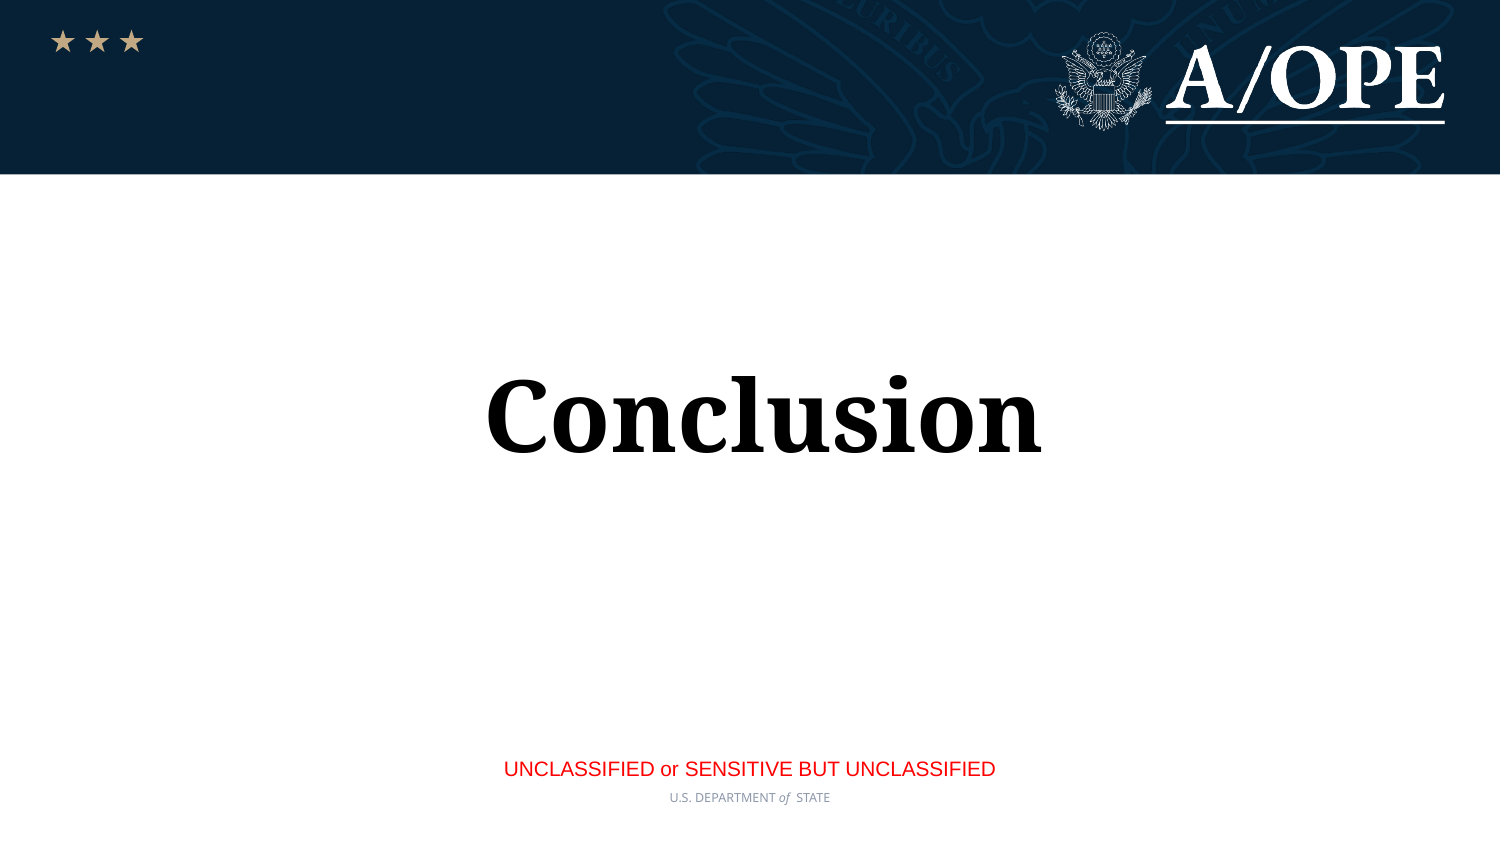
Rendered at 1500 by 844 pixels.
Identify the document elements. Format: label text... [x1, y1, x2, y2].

text_box UNCLASSIFIED or SENSITIVE BUT UNCLASSIFIED [489, 747, 1011, 788]
title Conclusion [241, 76, 1287, 748]
picture [587, 0, 1500, 174]
